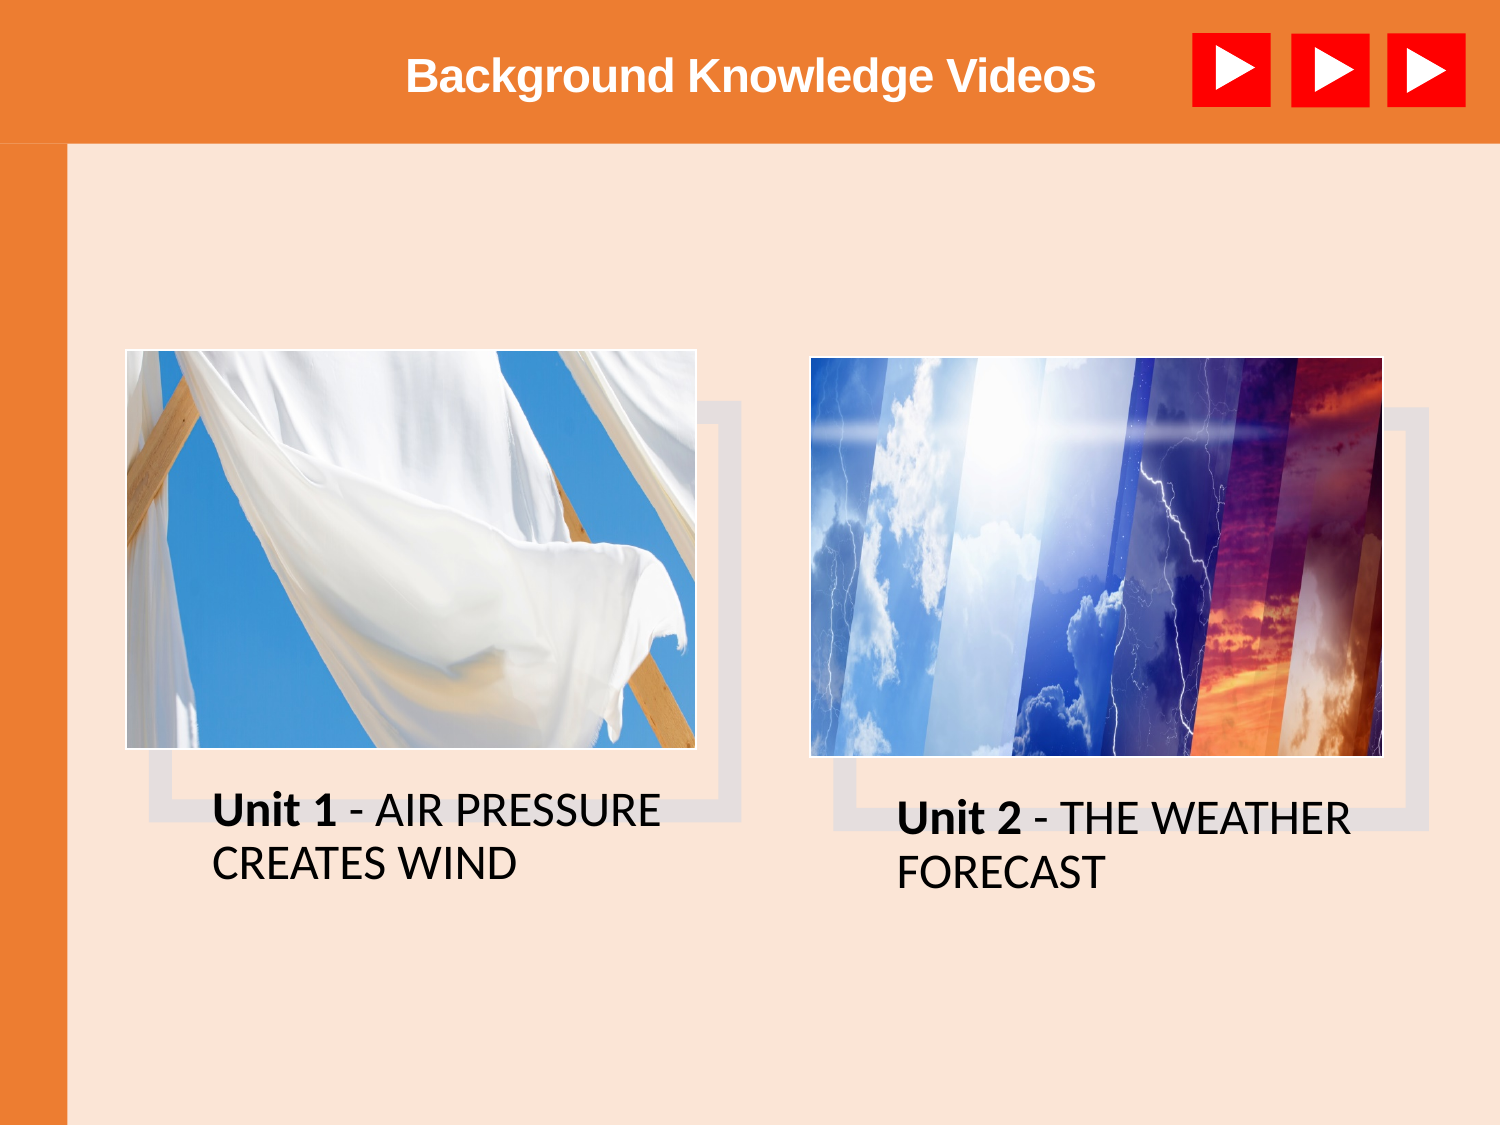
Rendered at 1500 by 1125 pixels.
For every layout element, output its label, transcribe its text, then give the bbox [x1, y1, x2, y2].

text_box Background Knowledge Videos [390, 37, 1124, 109]
text_box [0, 143, 68, 1125]
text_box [1192, 33, 1466, 108]
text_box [125, 103, 1084, 1069]
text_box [809, 109, 1500, 1079]
text_box [0, 0, 1500, 145]
